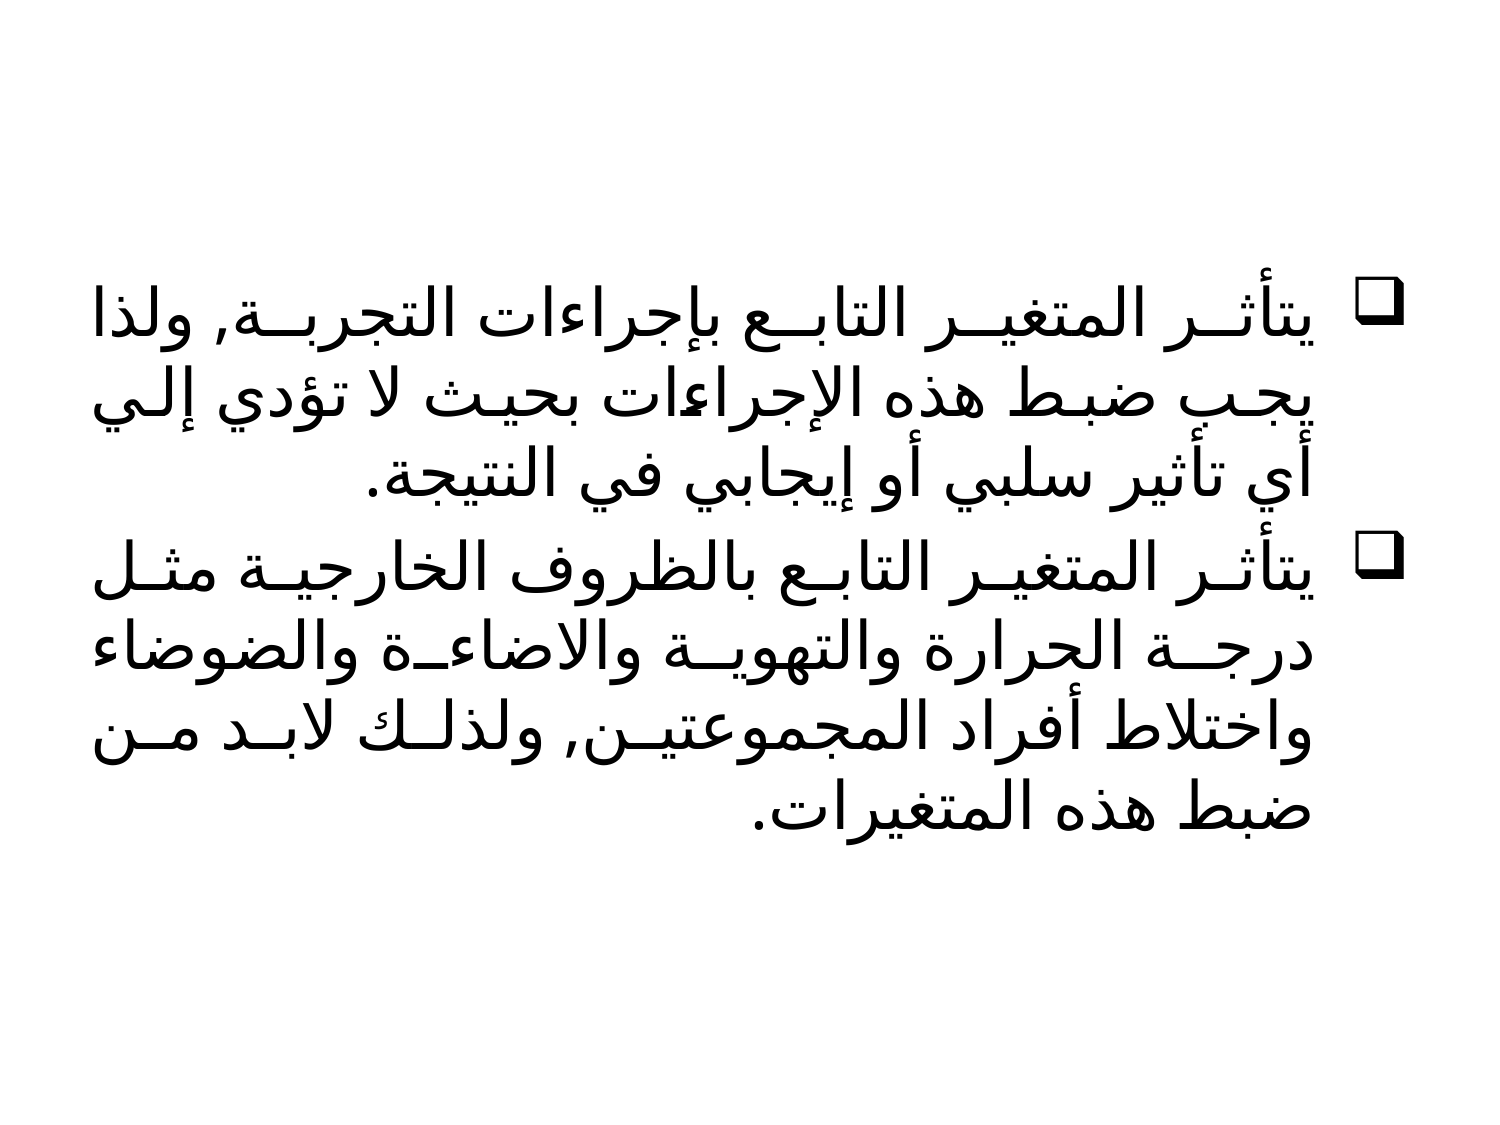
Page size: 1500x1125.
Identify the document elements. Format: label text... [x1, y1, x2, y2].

list يتأثر المتغير التابع بإجراءات التجربة, ولذا يجب ضبط هذه الإجراءات بحيث لا تؤدي إلي أي تأثير سلبي أو إيجابي في النتيجة. يتأثر المتغير التابع بالظروف الخارجية مثل درجة الحرارة والتهوية والاضاءة والضوضاء واختلاط أفراد المجموعتين, ولذلك لابد من ضبط هذه المتغيرات. [75, 262, 1425, 1005]
